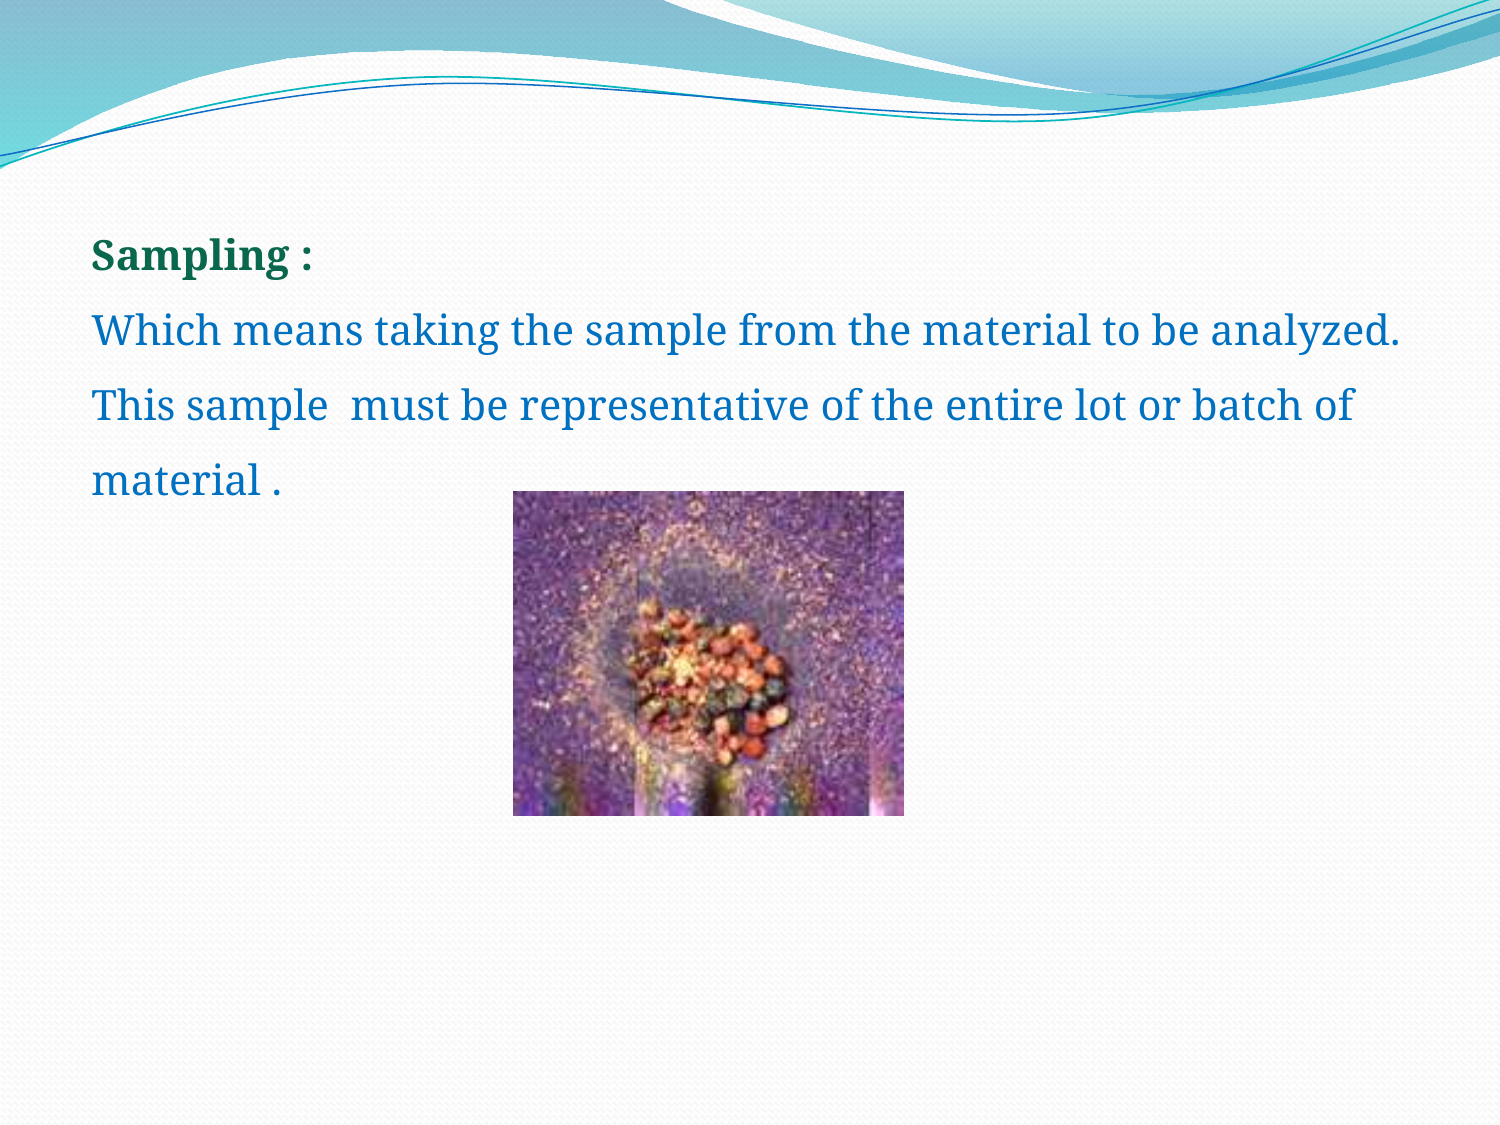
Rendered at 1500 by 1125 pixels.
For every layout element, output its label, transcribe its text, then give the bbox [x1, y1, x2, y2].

text_box Sampling : Which means taking the sample from the material to be analyzed. This sample must be representative of the entire lot or batch of material . [76, 196, 1443, 586]
picture [513, 491, 904, 816]
